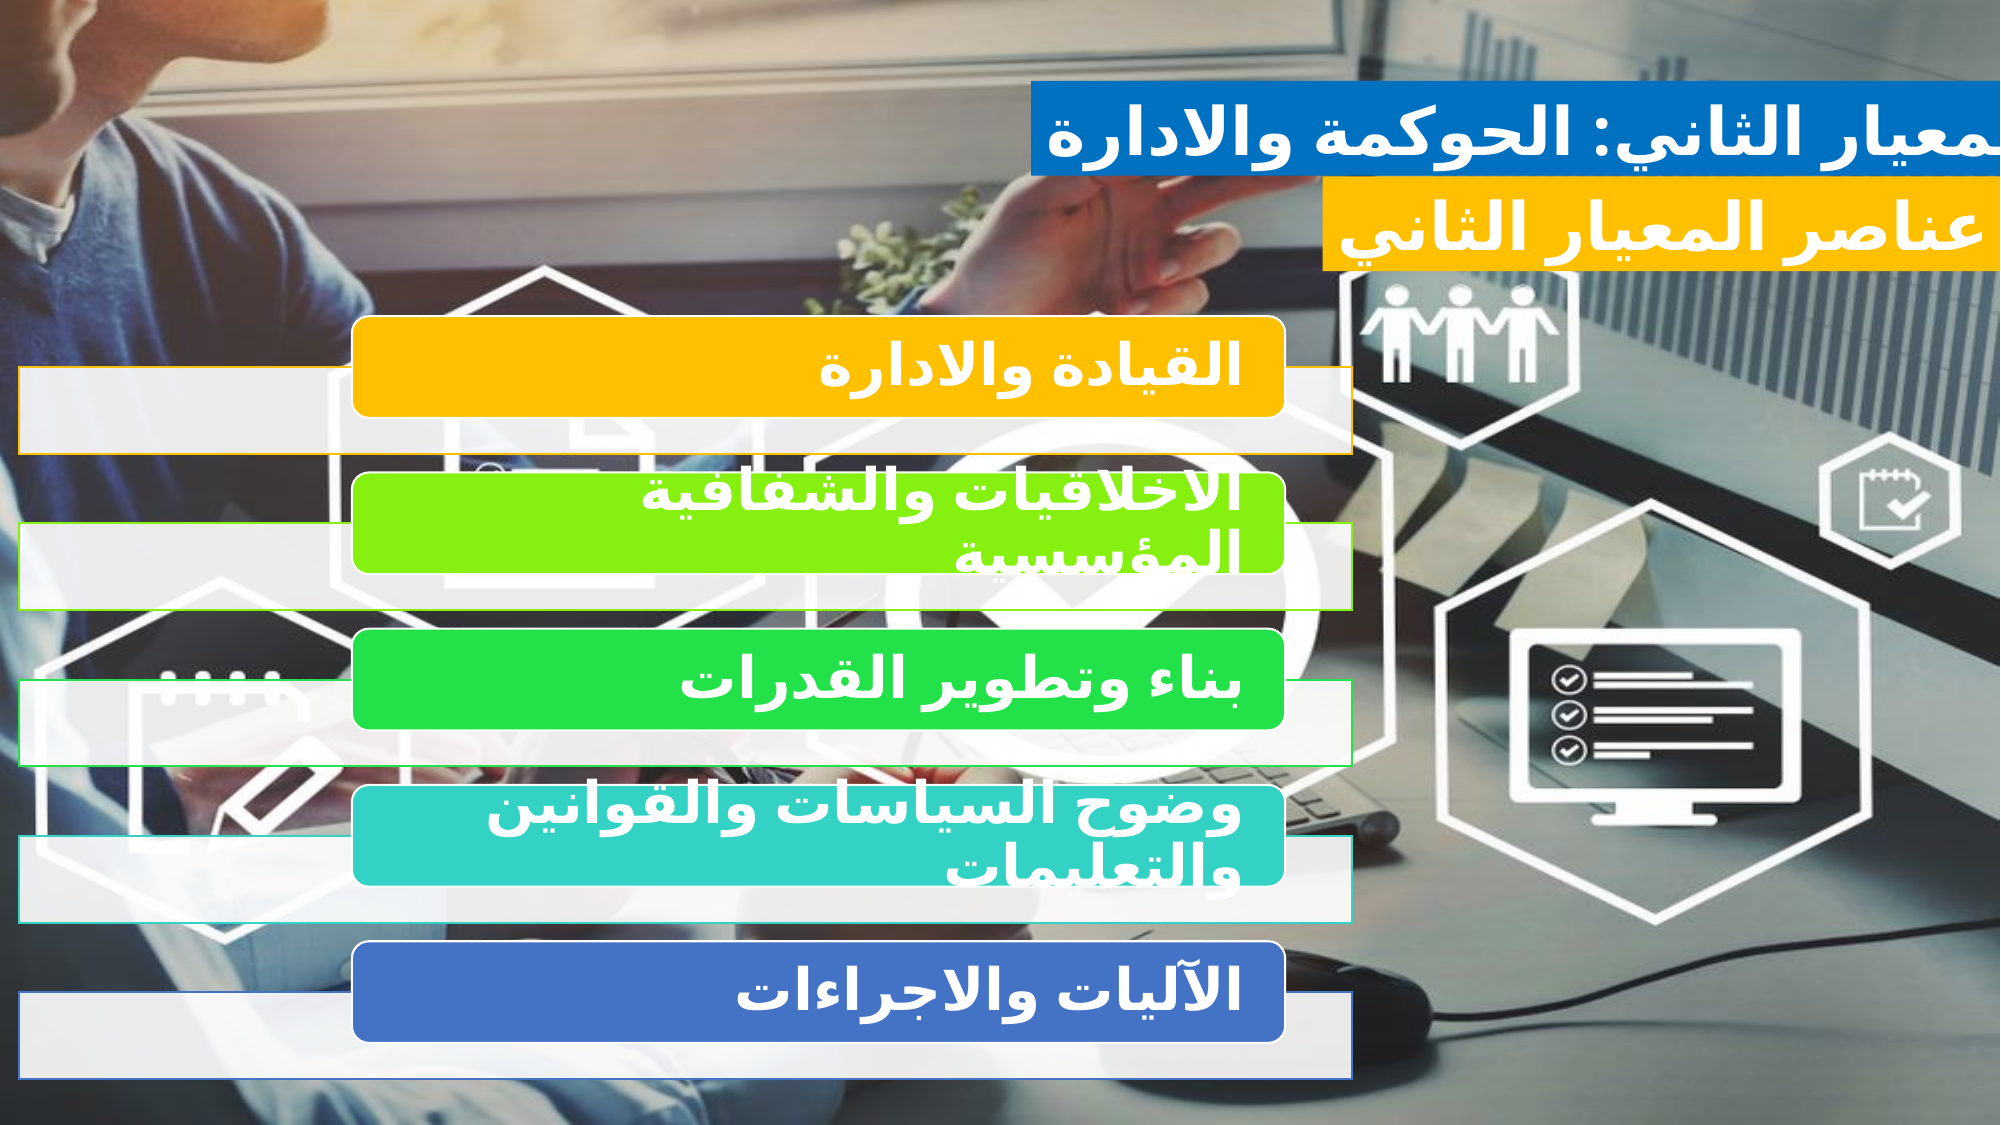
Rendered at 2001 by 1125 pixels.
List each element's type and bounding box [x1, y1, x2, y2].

text_box [18, 302, 1352, 1093]
picture [0, 0, 2000, 1125]
